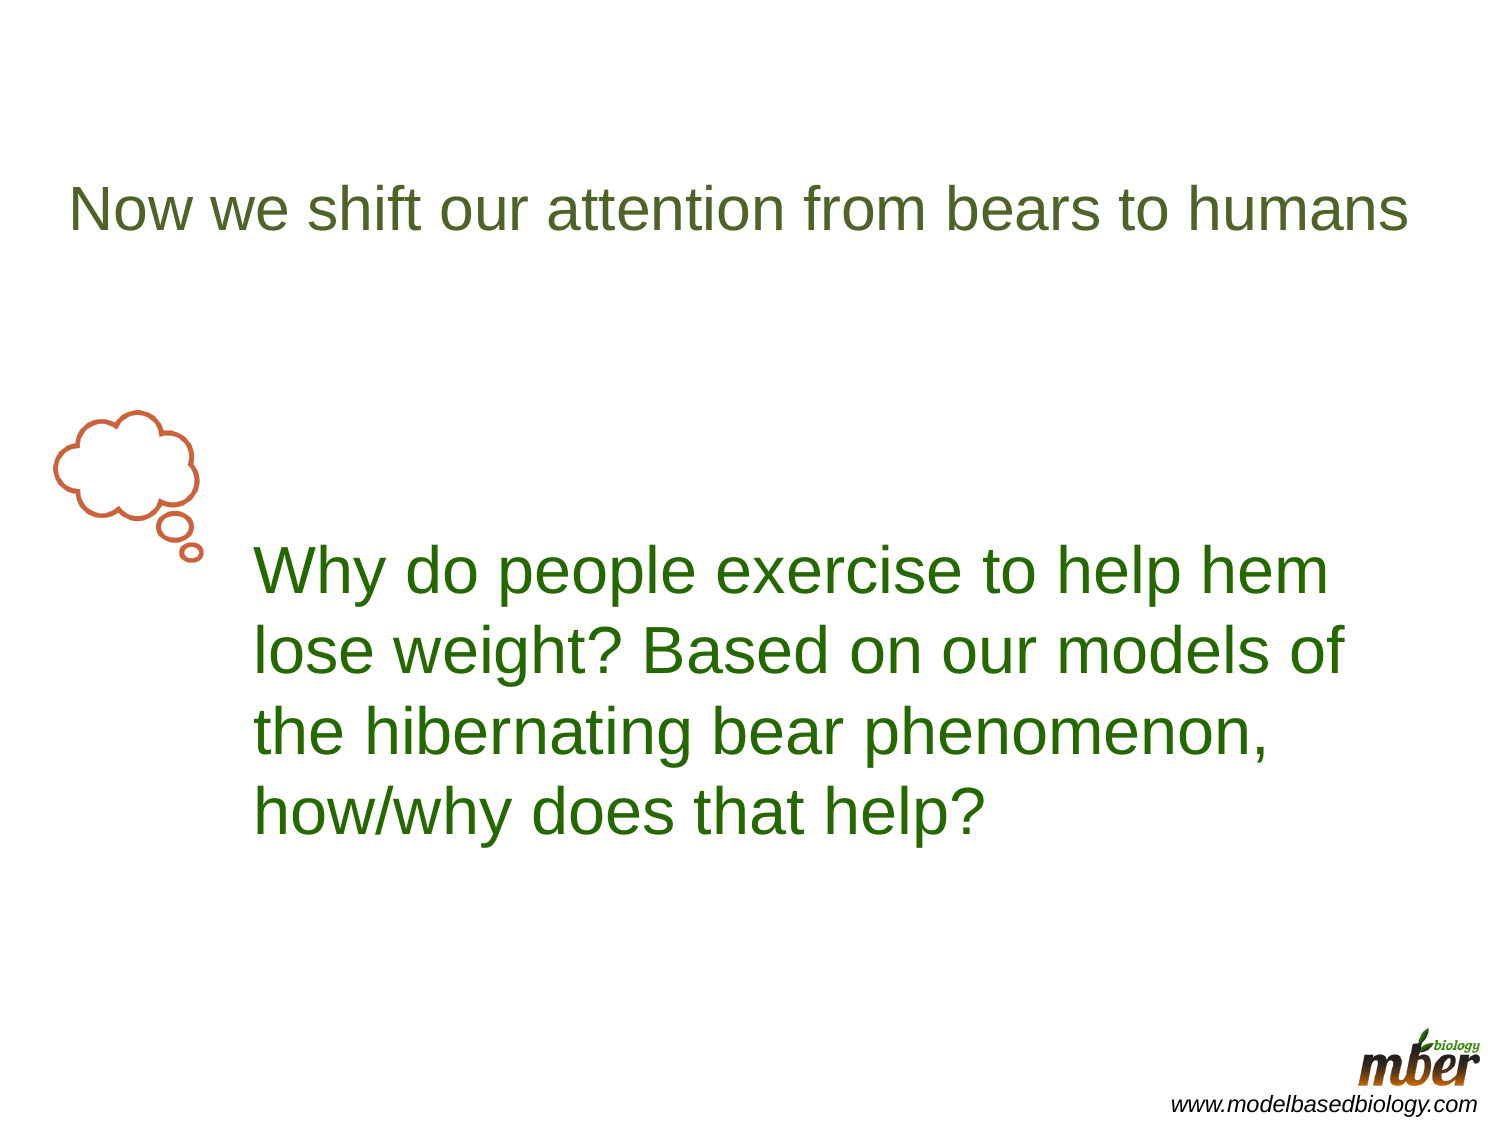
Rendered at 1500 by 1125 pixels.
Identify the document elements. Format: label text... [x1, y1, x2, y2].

text_box Now we shift our attention from bears to humans [53, 160, 1478, 250]
list Why do people exercise to help hem lose weight? Based on our models of the hibernating bear phenomenon, how/why does that help? [238, 519, 1406, 900]
picture [1358, 1028, 1480, 1086]
picture [53, 410, 204, 563]
